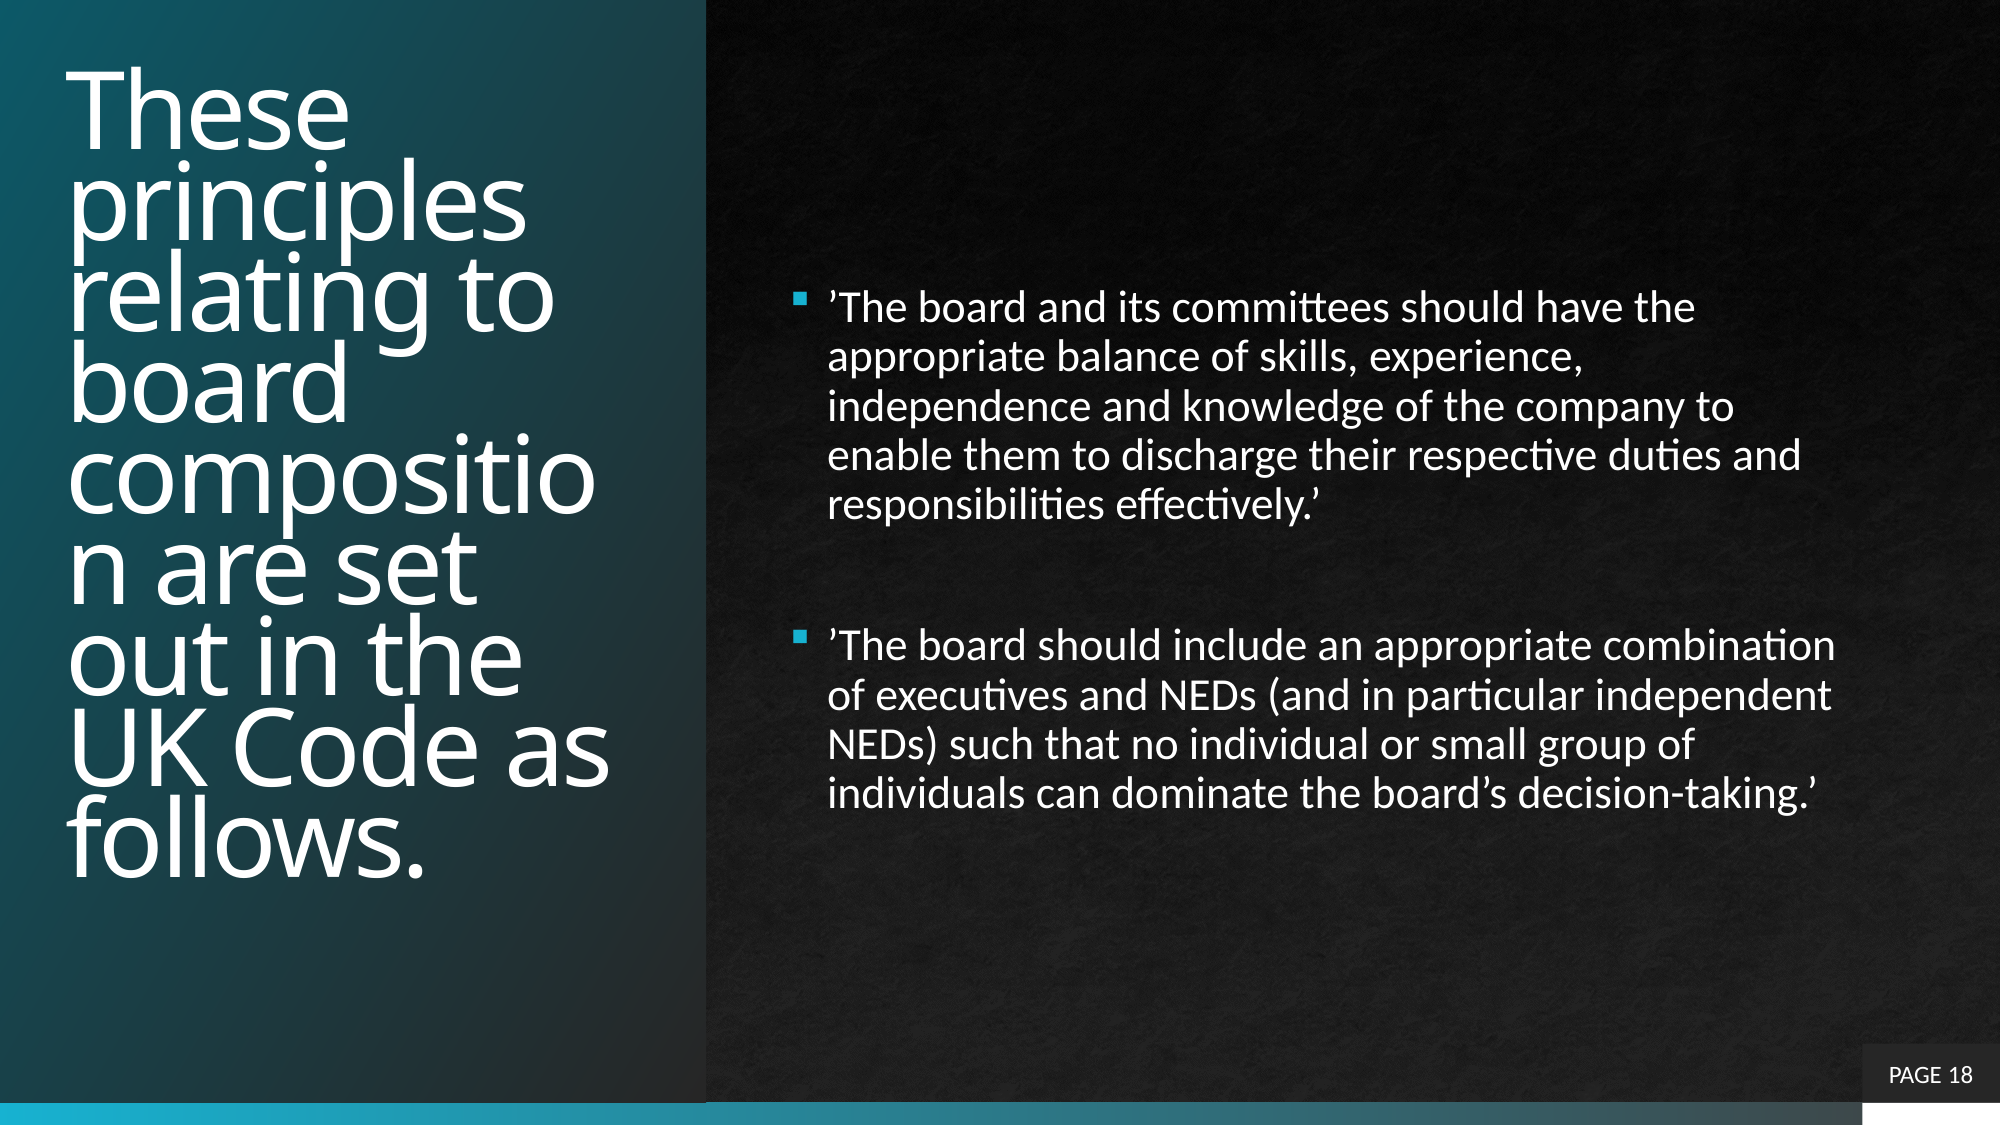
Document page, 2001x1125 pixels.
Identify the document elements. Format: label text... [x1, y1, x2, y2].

slide_number PAGE 18 [1862, 1043, 2000, 1103]
picture [707, 0, 2000, 1103]
list ’The board and its committees should have the appropriate balance of skills, experience, independence and knowledge of the company to enable them to discharge their respective duties and responsibilities effectively.’ ’The board should include an appropriate combination of executives and NEDs (and in particular independent NEDs) such that no individual or small group of individuals can dominate the board’s decision-taking.’ [771, 59, 1863, 1042]
title These principles relating to board composition are set out in the UK Code as follows. [0, 0, 707, 1103]
